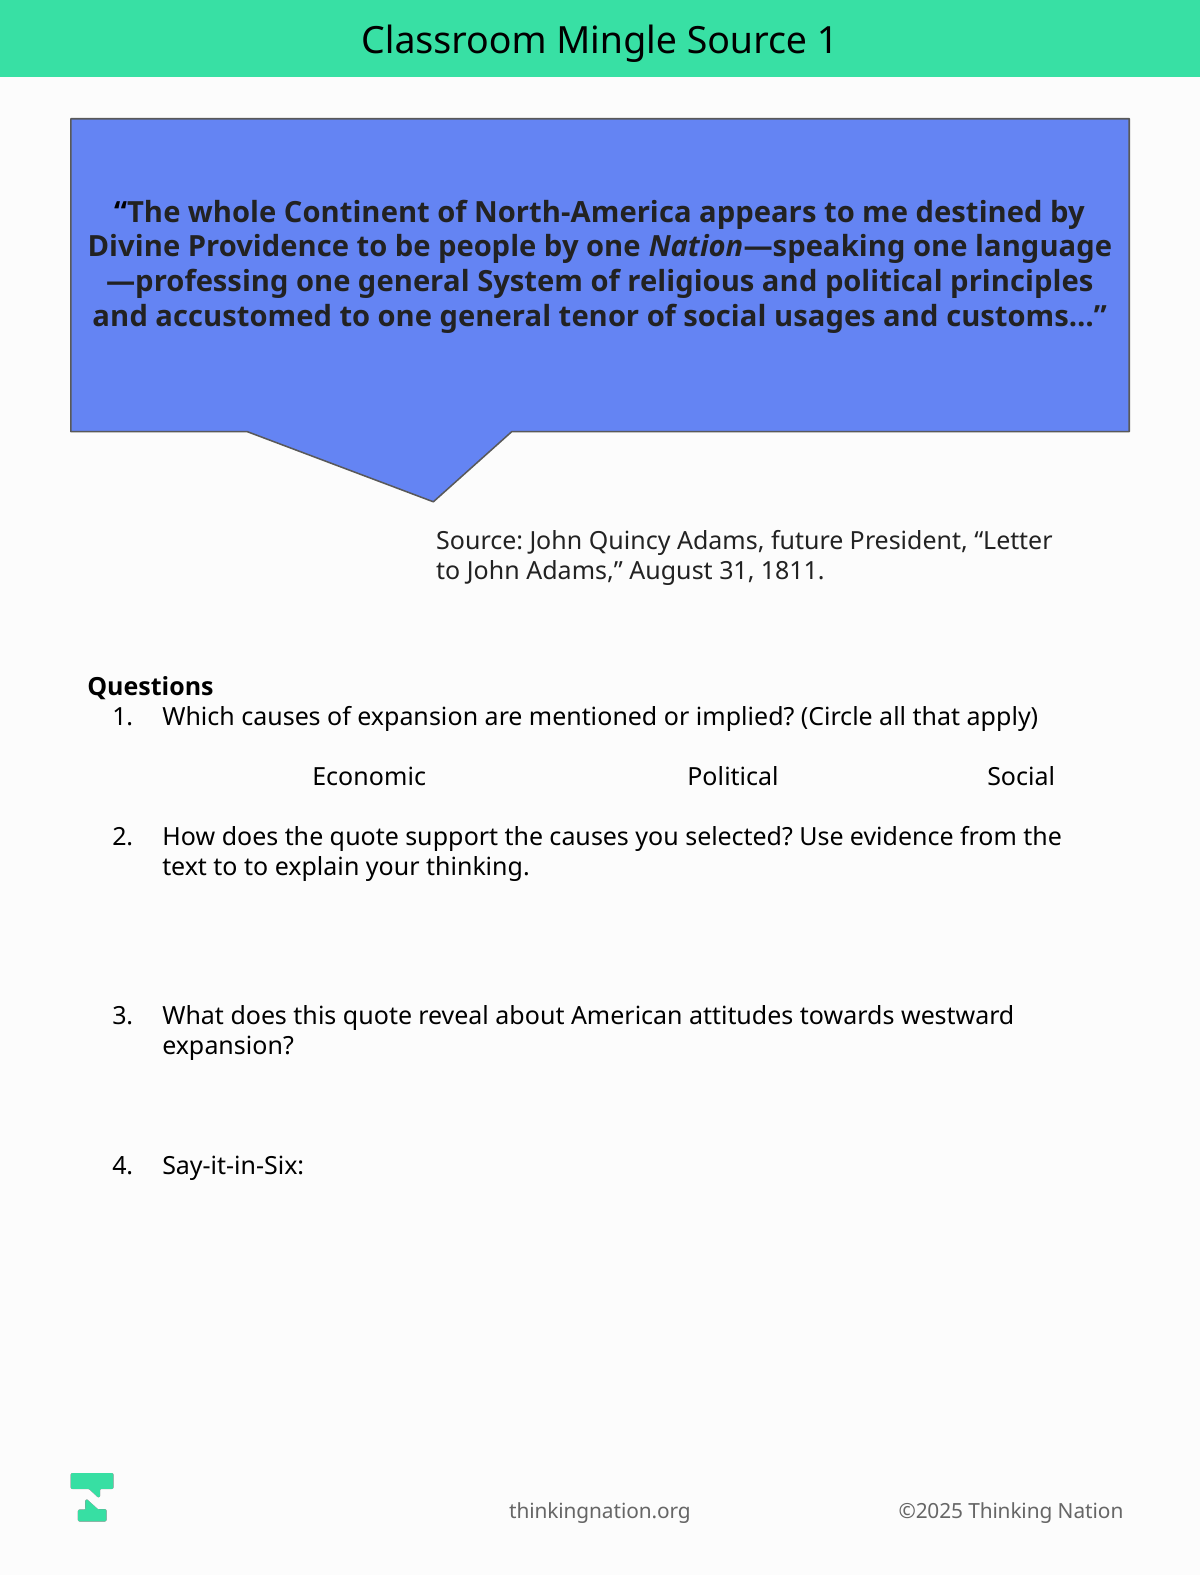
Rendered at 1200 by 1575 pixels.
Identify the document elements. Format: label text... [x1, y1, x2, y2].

text_box Classroom Mingle Source 1 [0, 0, 1200, 77]
text_box “The whole Continent of North-America appears to me destined by Divine Providence to be people by one Nation—speaking one language—professing one general System of religious and political principles and accustomed to one general tenor of social usages and customs…” [70, 118, 1130, 502]
text_box Questions Which causes of expansion are mentioned or implied? (Circle all that apply) Economic Political Social How does the quote support the causes you selected? Use evidence from the text to to explain your thinking. What does this quote reveal about American attitudes towards westward expansion? Say-it-in-Six: [72, 655, 1128, 1187]
text_box ©2025 Thinking Nation [854, 1483, 1139, 1532]
text_box thinkingnation.org [457, 1483, 742, 1532]
text_box Source: John Quincy Adams, future President, “Letter to John Adams,” August 31, 1811. [421, 509, 1096, 597]
picture [58, 1463, 126, 1531]
